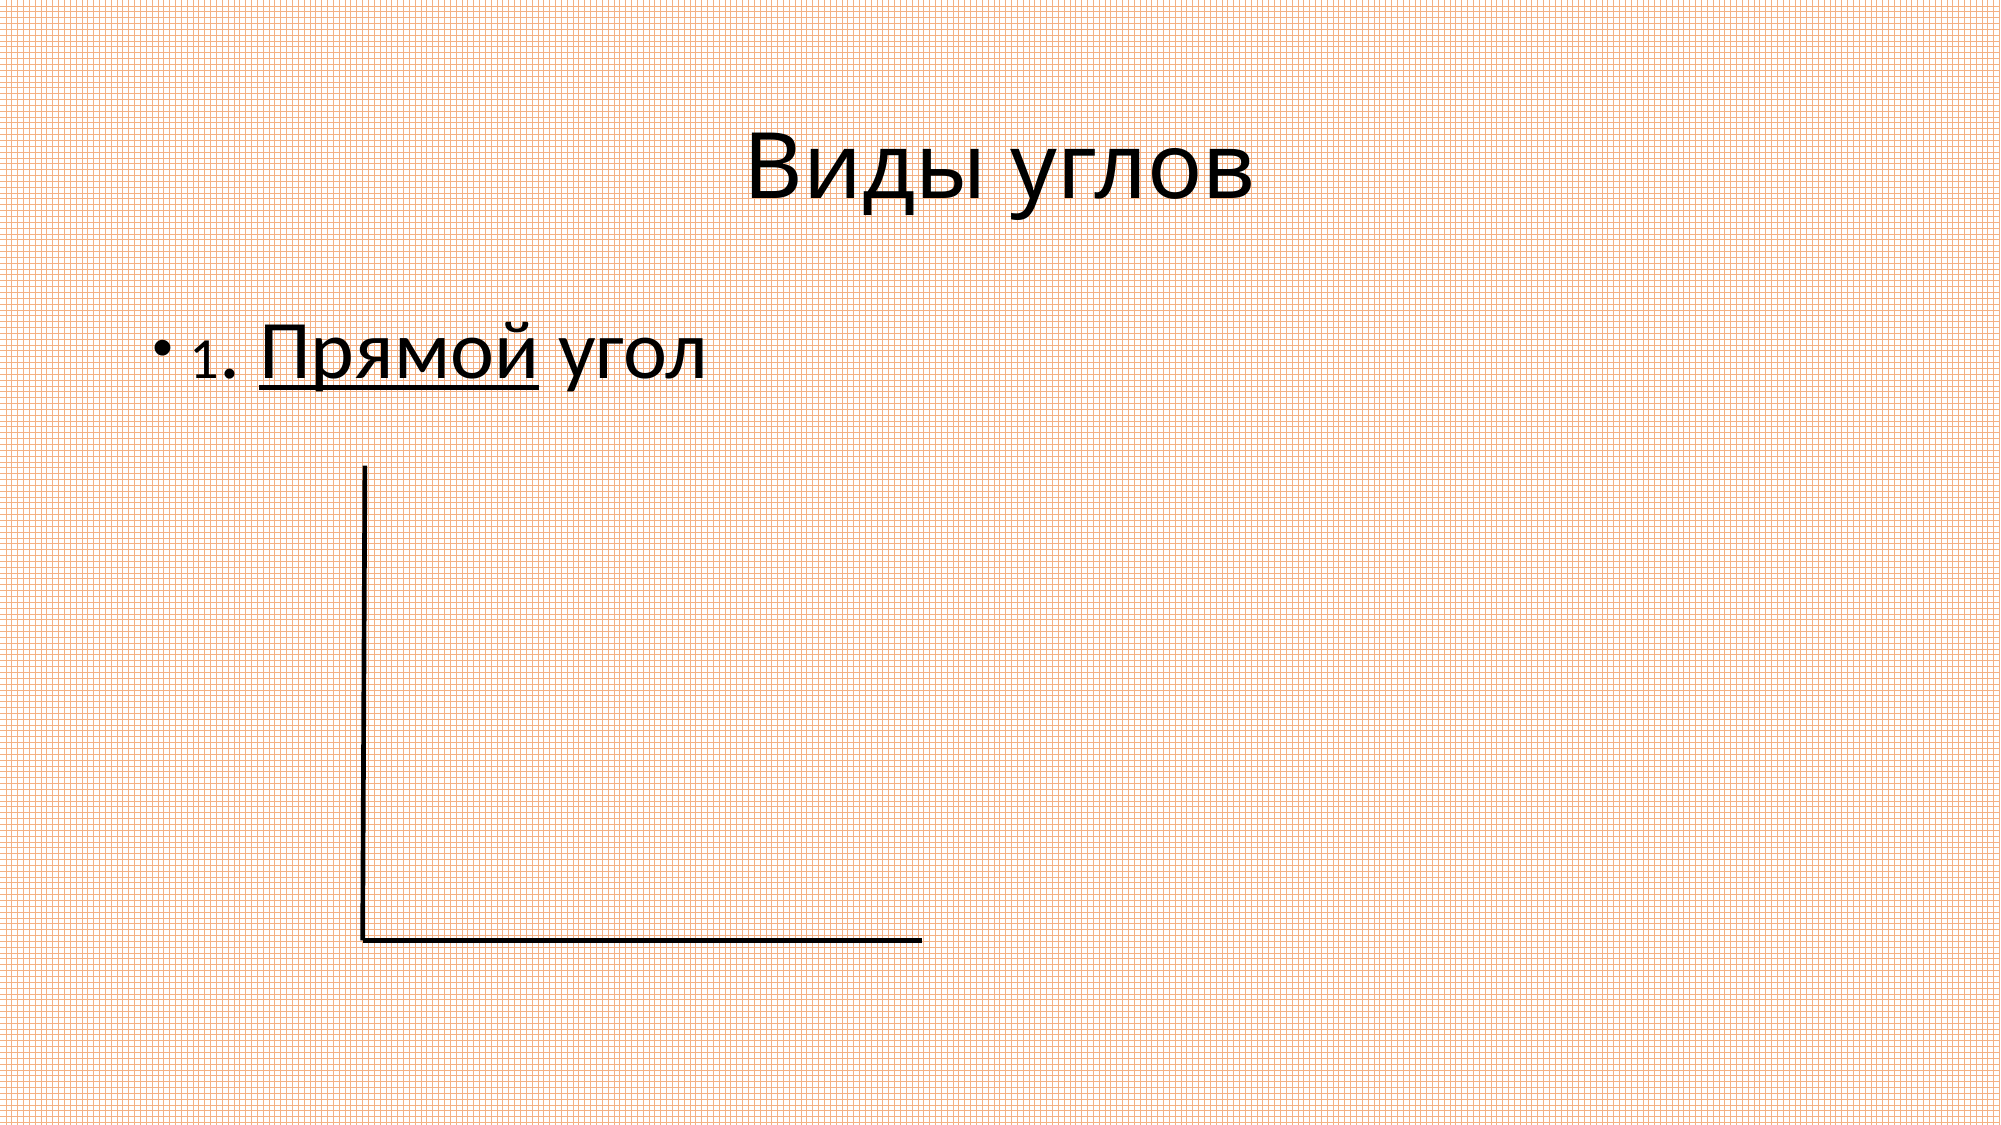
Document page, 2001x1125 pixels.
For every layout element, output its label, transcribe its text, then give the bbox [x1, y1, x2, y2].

title Виды углов [137, 59, 1863, 278]
list 1. Прямой угол [137, 299, 1863, 1014]
